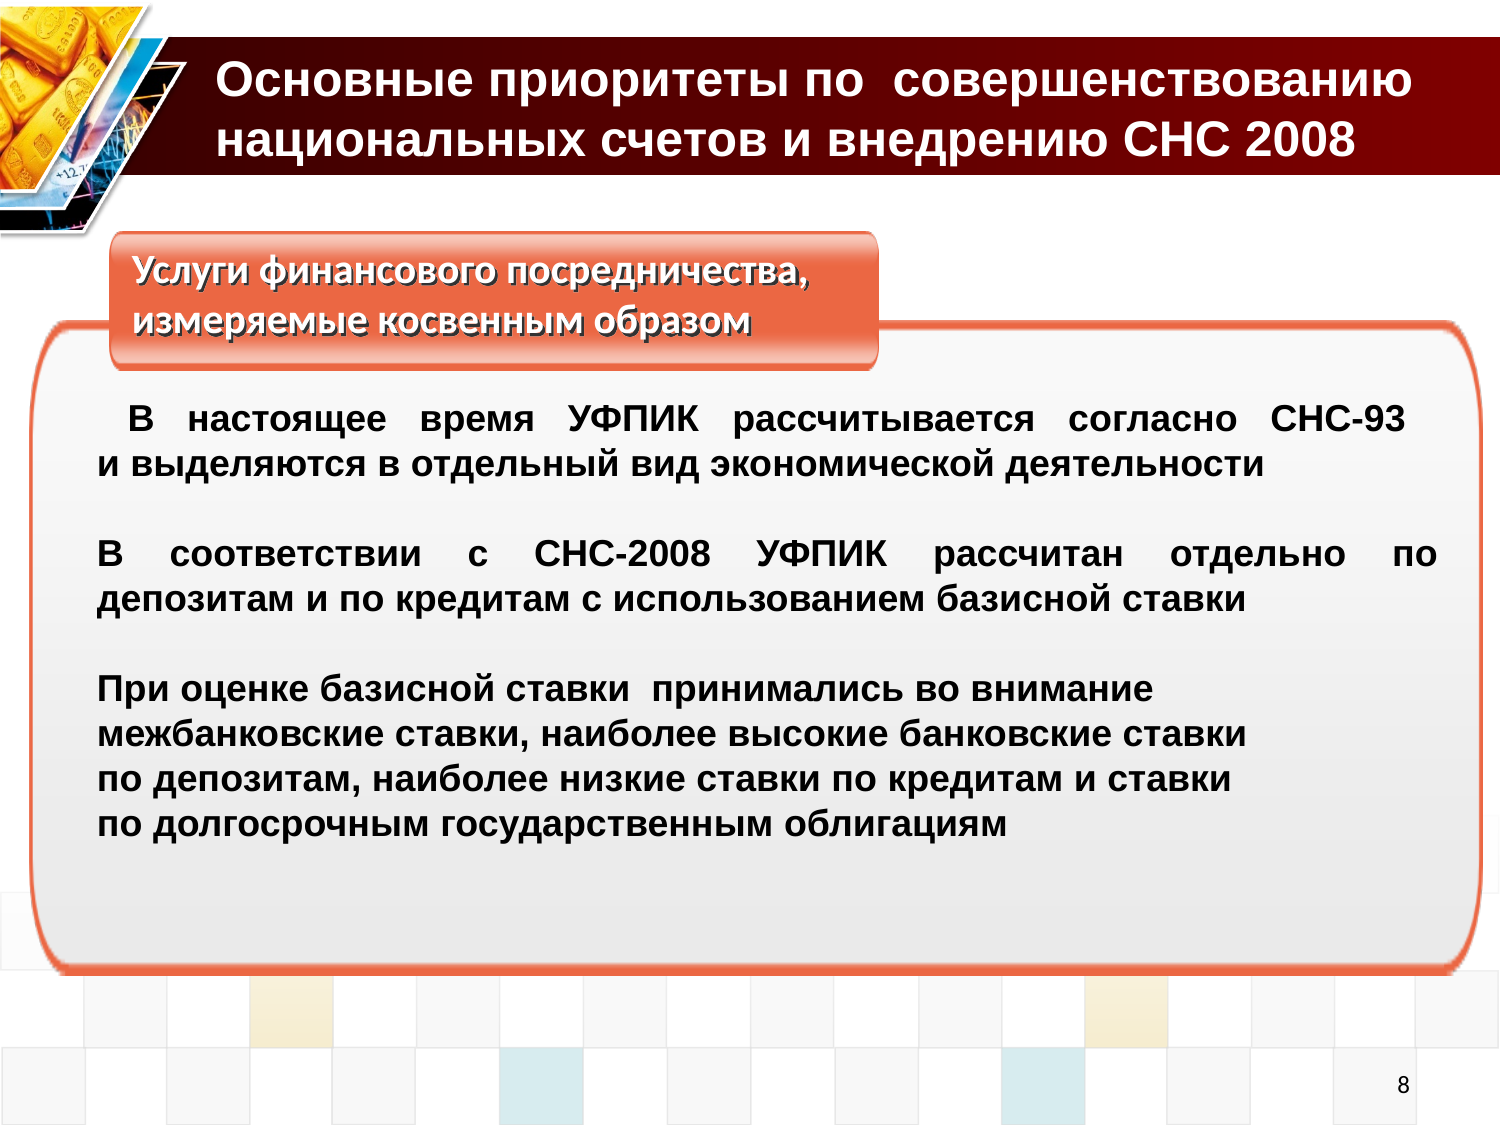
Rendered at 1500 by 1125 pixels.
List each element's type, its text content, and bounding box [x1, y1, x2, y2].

picture [0, 0, 1483, 977]
slide_number 8 [1074, 1060, 1425, 1111]
title Основные приоритеты по совершенствованию национальных счетов и внедрению СНС 2008 [200, 37, 1500, 175]
